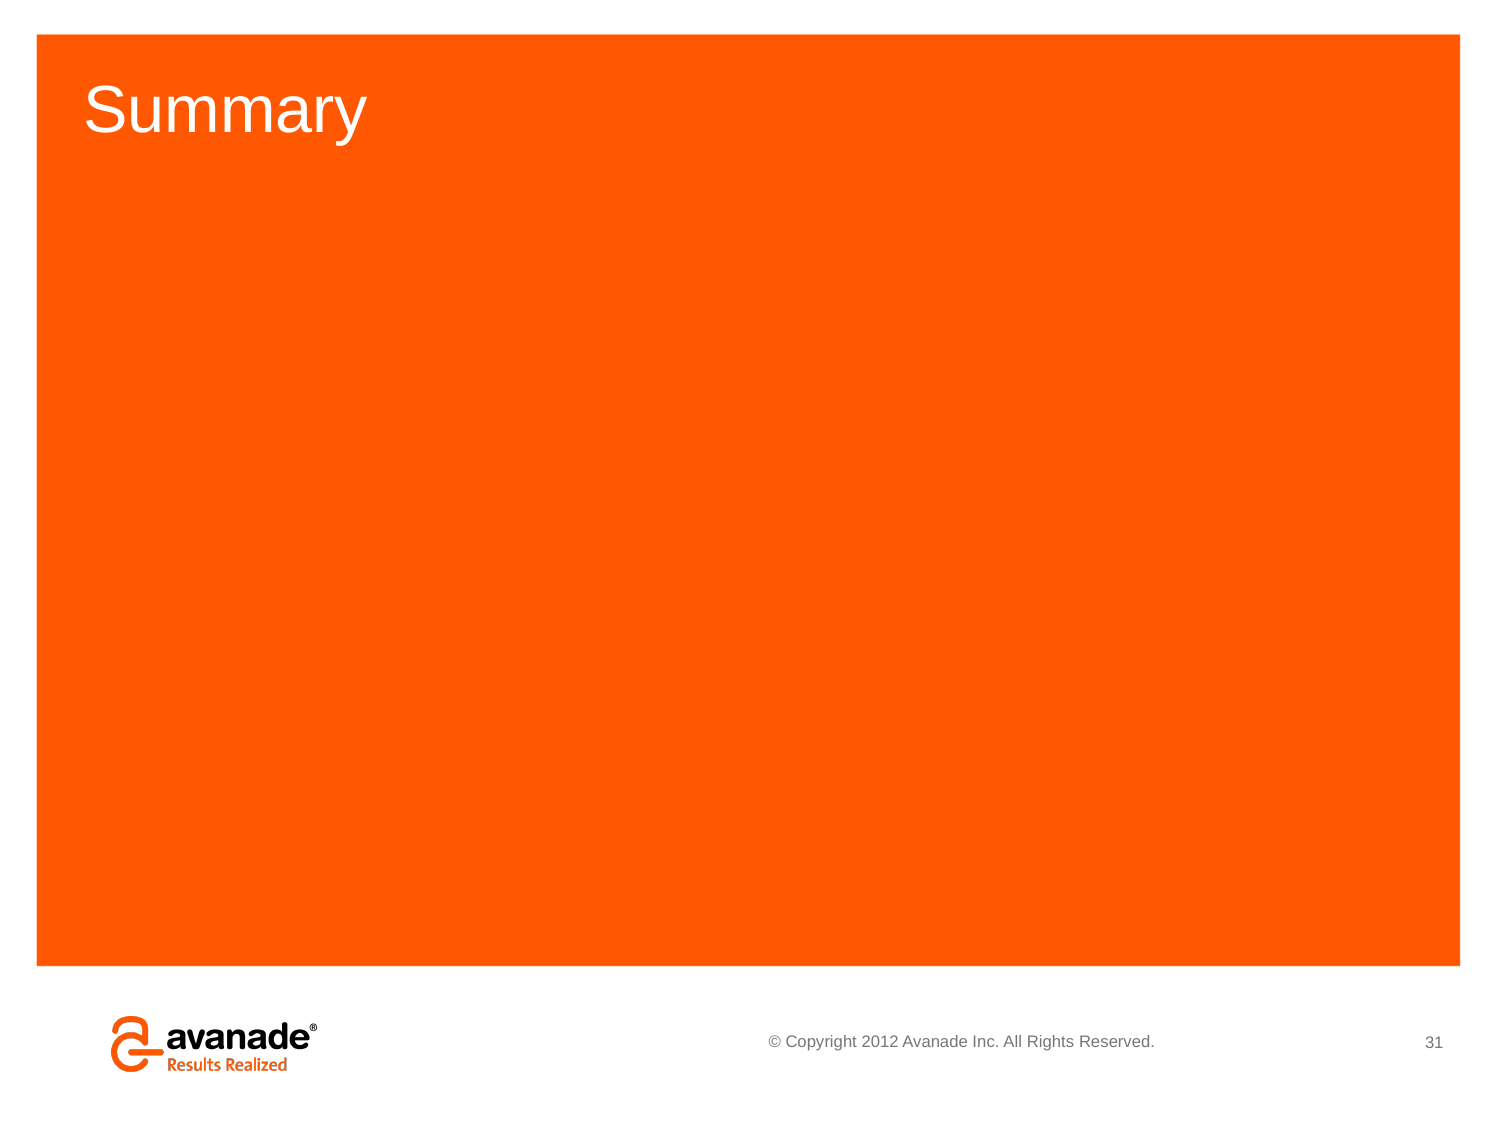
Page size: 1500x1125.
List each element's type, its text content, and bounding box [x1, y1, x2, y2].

picture [0, 0, 1500, 1124]
slide_number 31 [1424, 1033, 1500, 1058]
title Summary [82, 74, 1419, 295]
